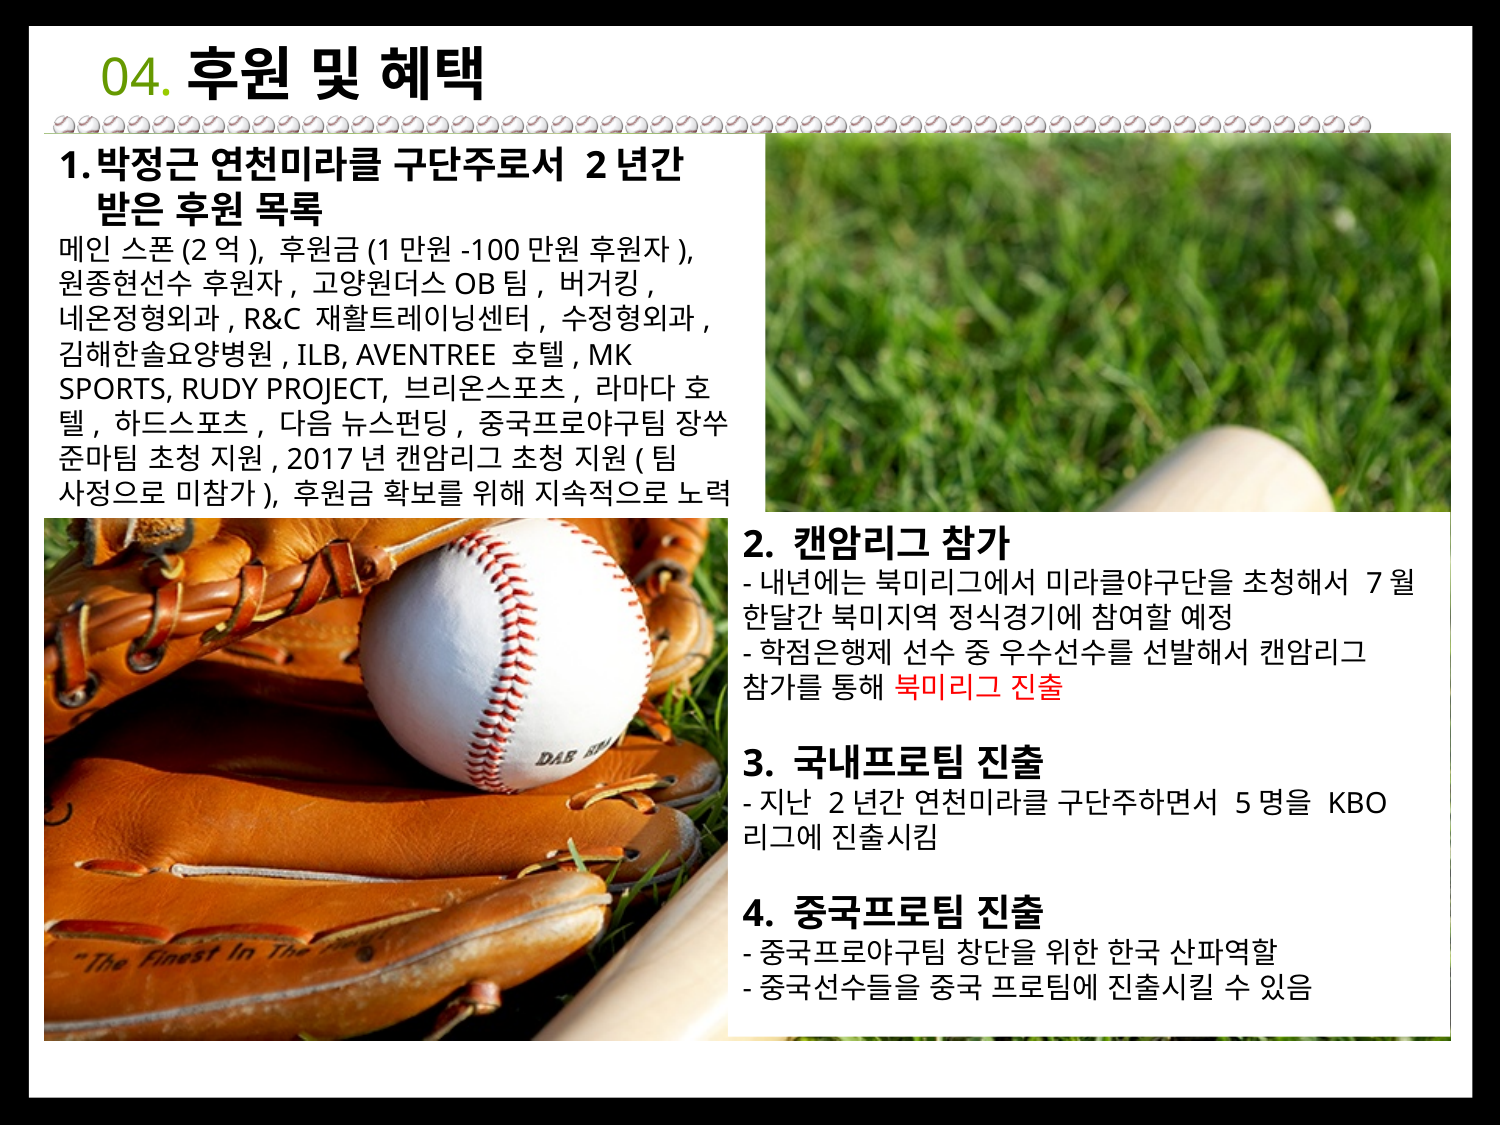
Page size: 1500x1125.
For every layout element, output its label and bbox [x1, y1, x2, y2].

text_box [28, 25, 1473, 1098]
picture [43, 133, 1451, 1041]
